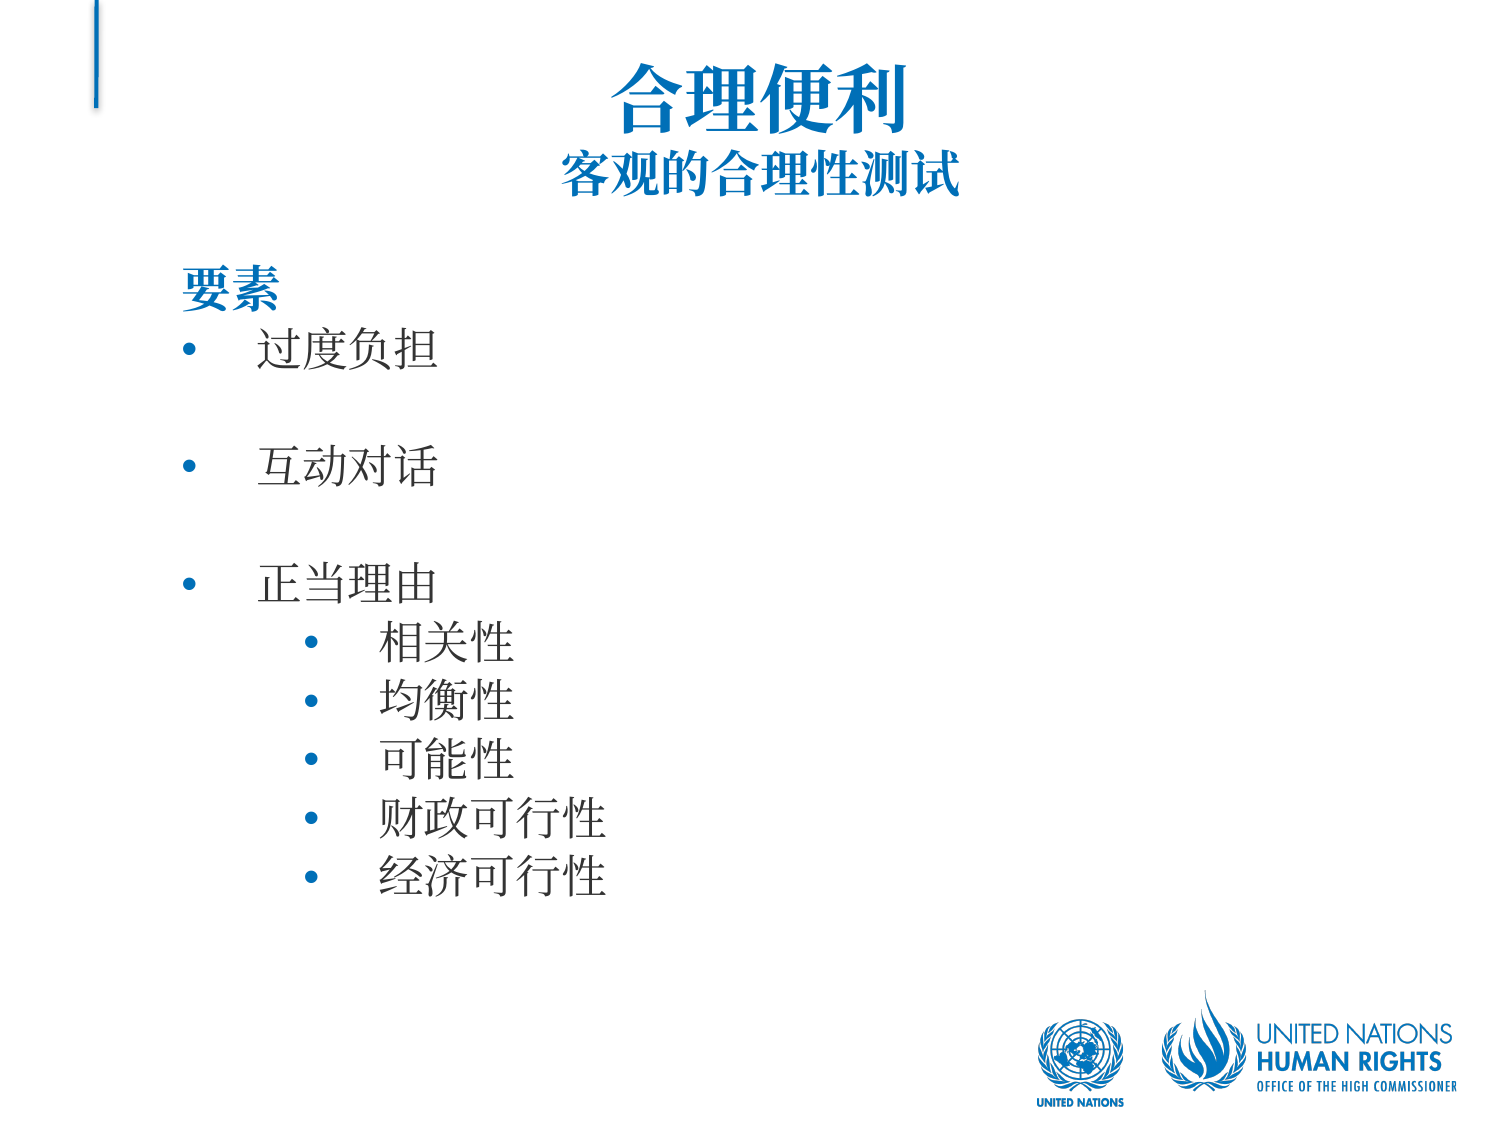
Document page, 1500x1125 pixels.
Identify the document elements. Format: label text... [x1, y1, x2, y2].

picture [1037, 990, 1457, 1107]
title 合理便利 客观的合理性测试 [64, 45, 1456, 224]
text_box 要素 过度负担 互动对话 正当理由 相关性 均衡性 可能性 财政可行性 经济可行性 [166, 256, 1325, 925]
